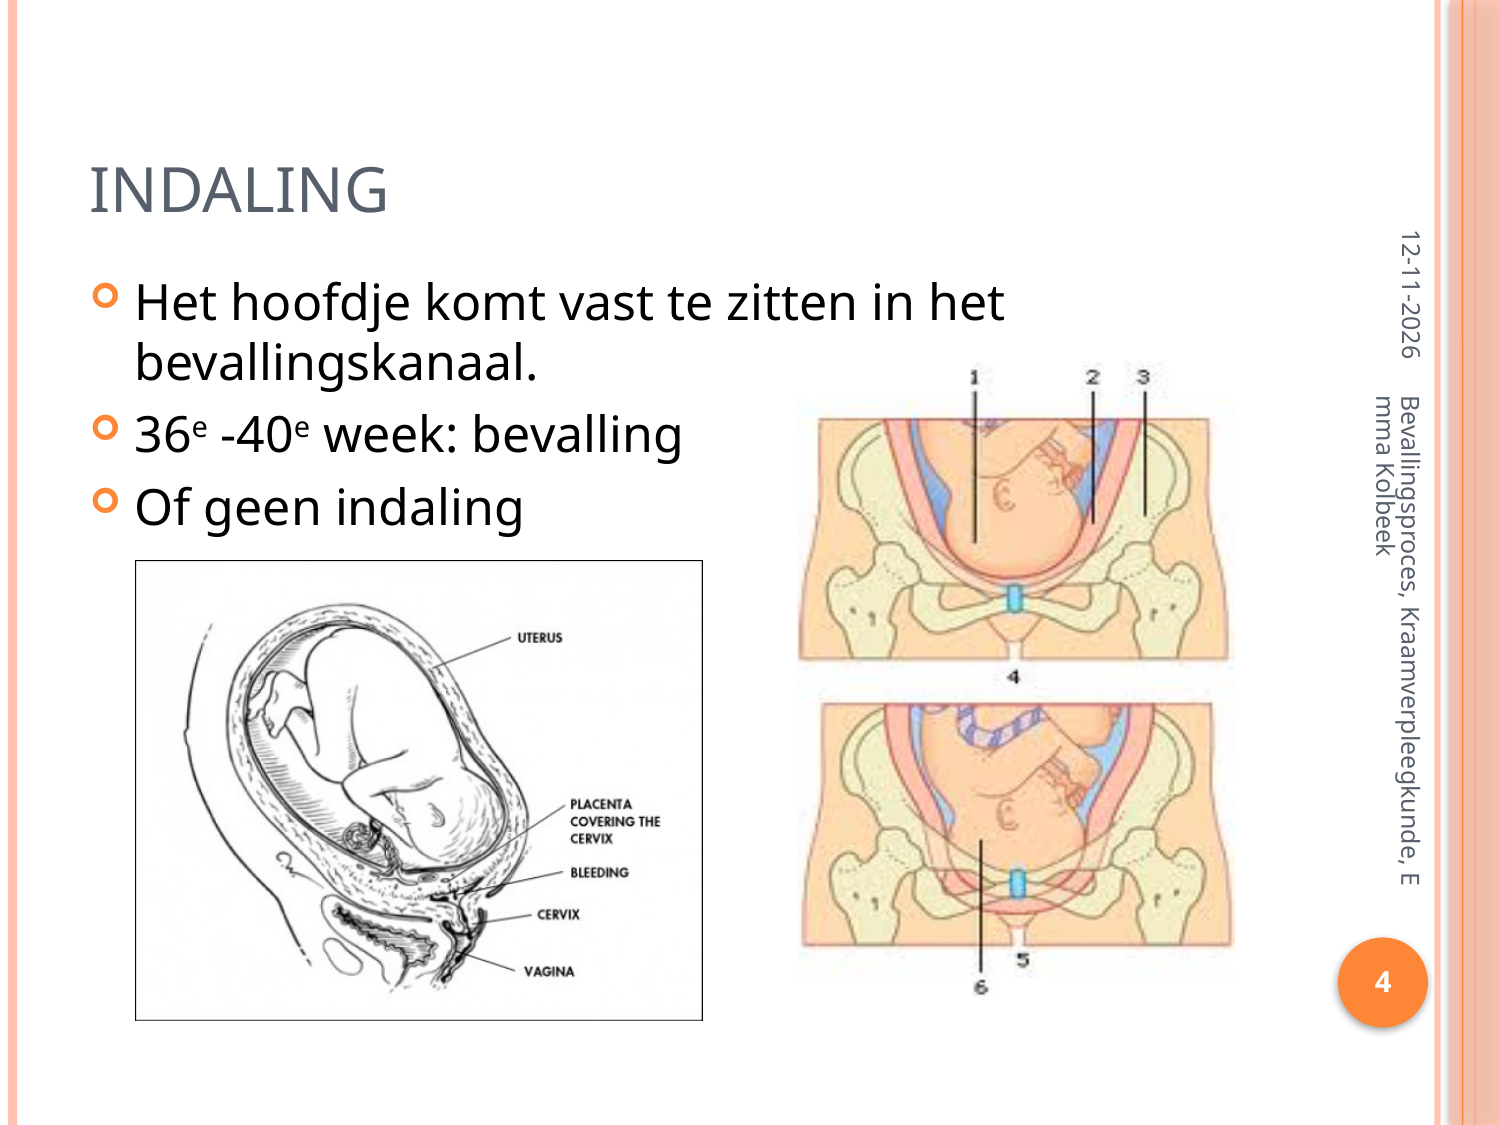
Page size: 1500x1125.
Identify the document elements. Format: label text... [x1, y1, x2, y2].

title Indaling [75, 45, 1300, 233]
footer Bevallingsproces, Kraamverpleegkunde, Emma Kolbeek [1379, 380, 1440, 906]
picture [135, 560, 704, 1021]
picture [796, 361, 1235, 1001]
list Het hoofdje komt vast te zitten in het bevallingskanaal. 36e -40e week: bevalling Of geen indaling [75, 262, 1300, 1062]
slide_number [1378, 43, 1442, 374]
slide_number 4 [1333, 940, 1434, 1027]
